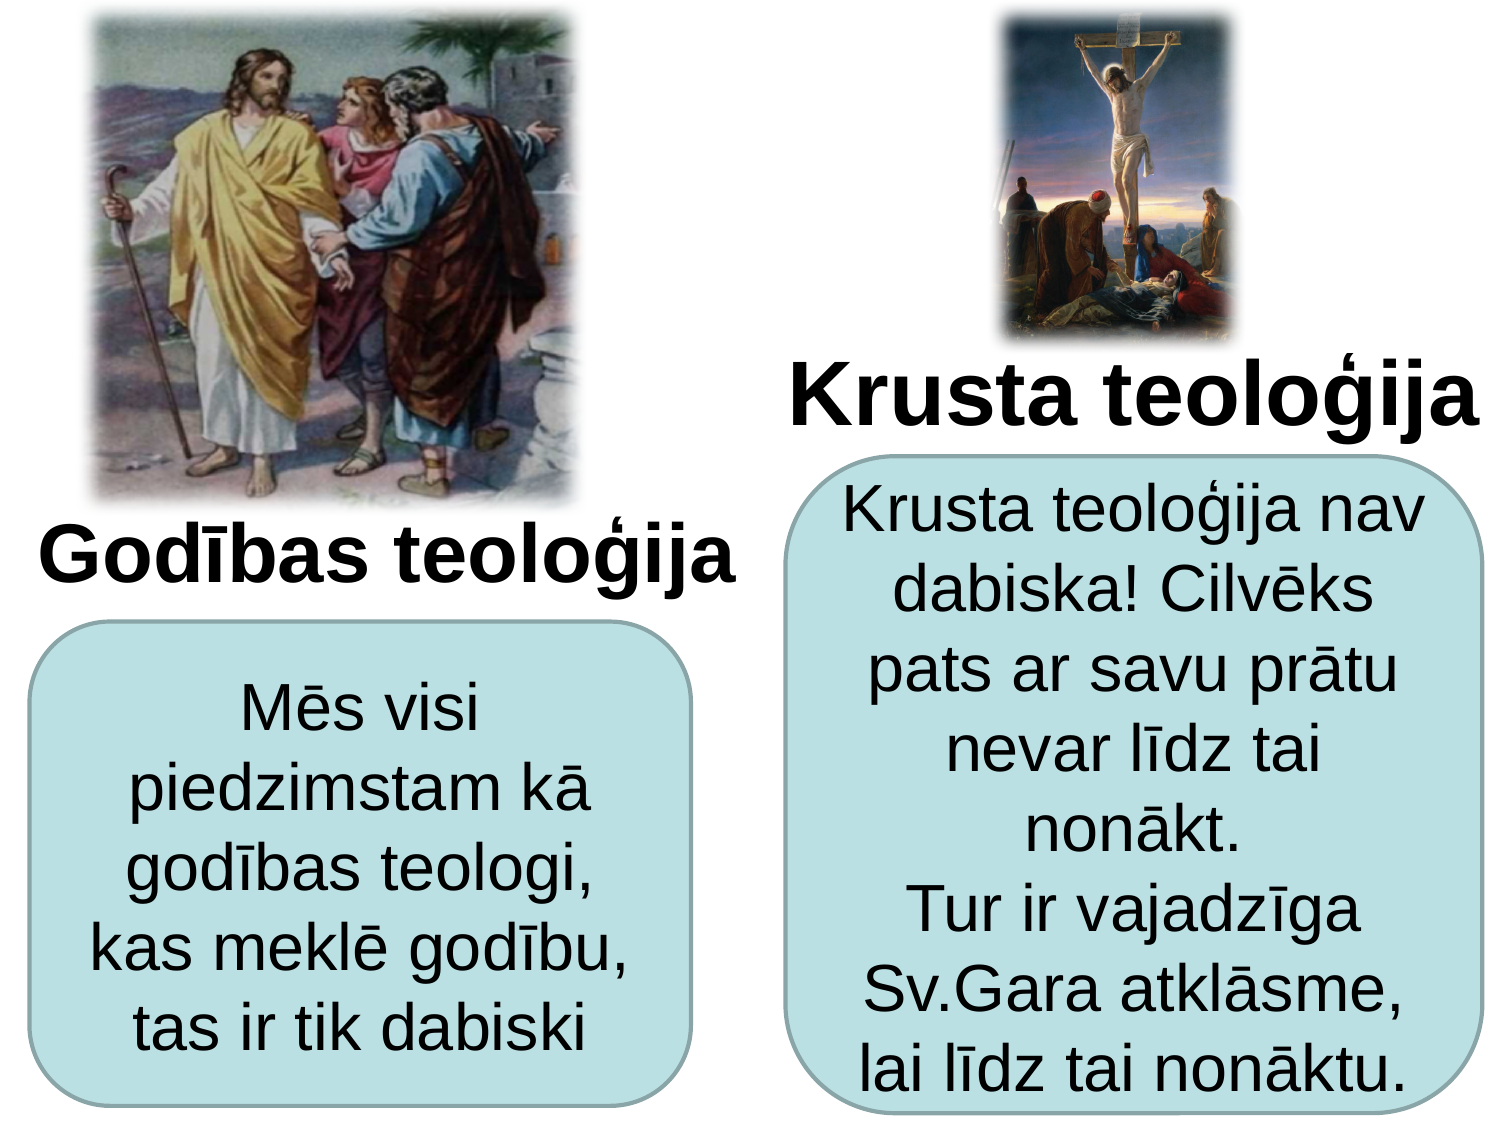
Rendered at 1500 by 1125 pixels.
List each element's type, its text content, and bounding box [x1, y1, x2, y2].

text_box Godības teoloģija [0, 491, 774, 680]
picture [985, 0, 1247, 357]
text_box Krusta teoloģija nav dabiska! Cilvēks pats ar savu prātu nevar līdz tai nonākt. Tur ir vajadzīga Sv.Gara atklāsme, lai līdz tai nonāktu. [783, 454, 1485, 1116]
text_box Mēs visi piedzimstam kā godības teologi, kas meklē godību, tas ir tik dabiski [27, 619, 694, 1108]
text_box Krusta teoloģija [767, 326, 1500, 455]
picture [76, 0, 587, 516]
